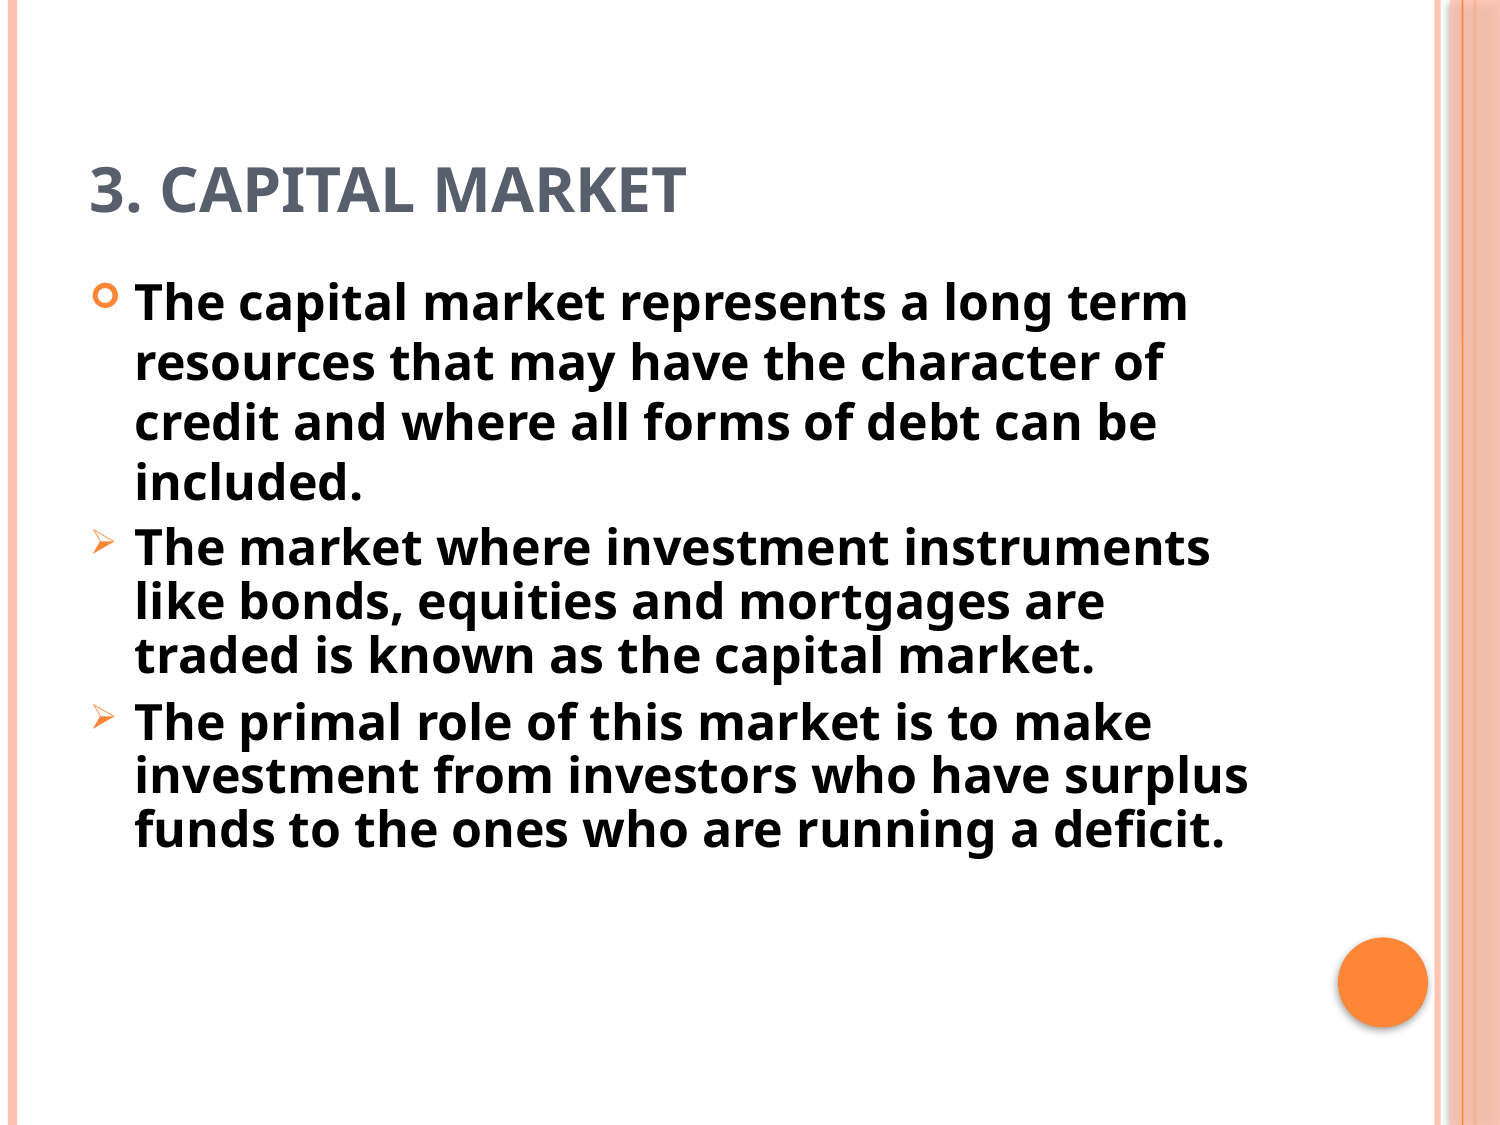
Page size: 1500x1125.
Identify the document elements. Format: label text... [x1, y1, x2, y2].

title 3. Capital market [75, 45, 1300, 233]
list The capital market represents a long term resources that may have the character of credit and where all forms of debt can be included. The market where investment instruments like bonds, equities and mortgages are traded is known as the capital market. The primal role of this market is to make investment from investors who have surplus funds to the ones who are running a deficit. [75, 262, 1300, 1062]
